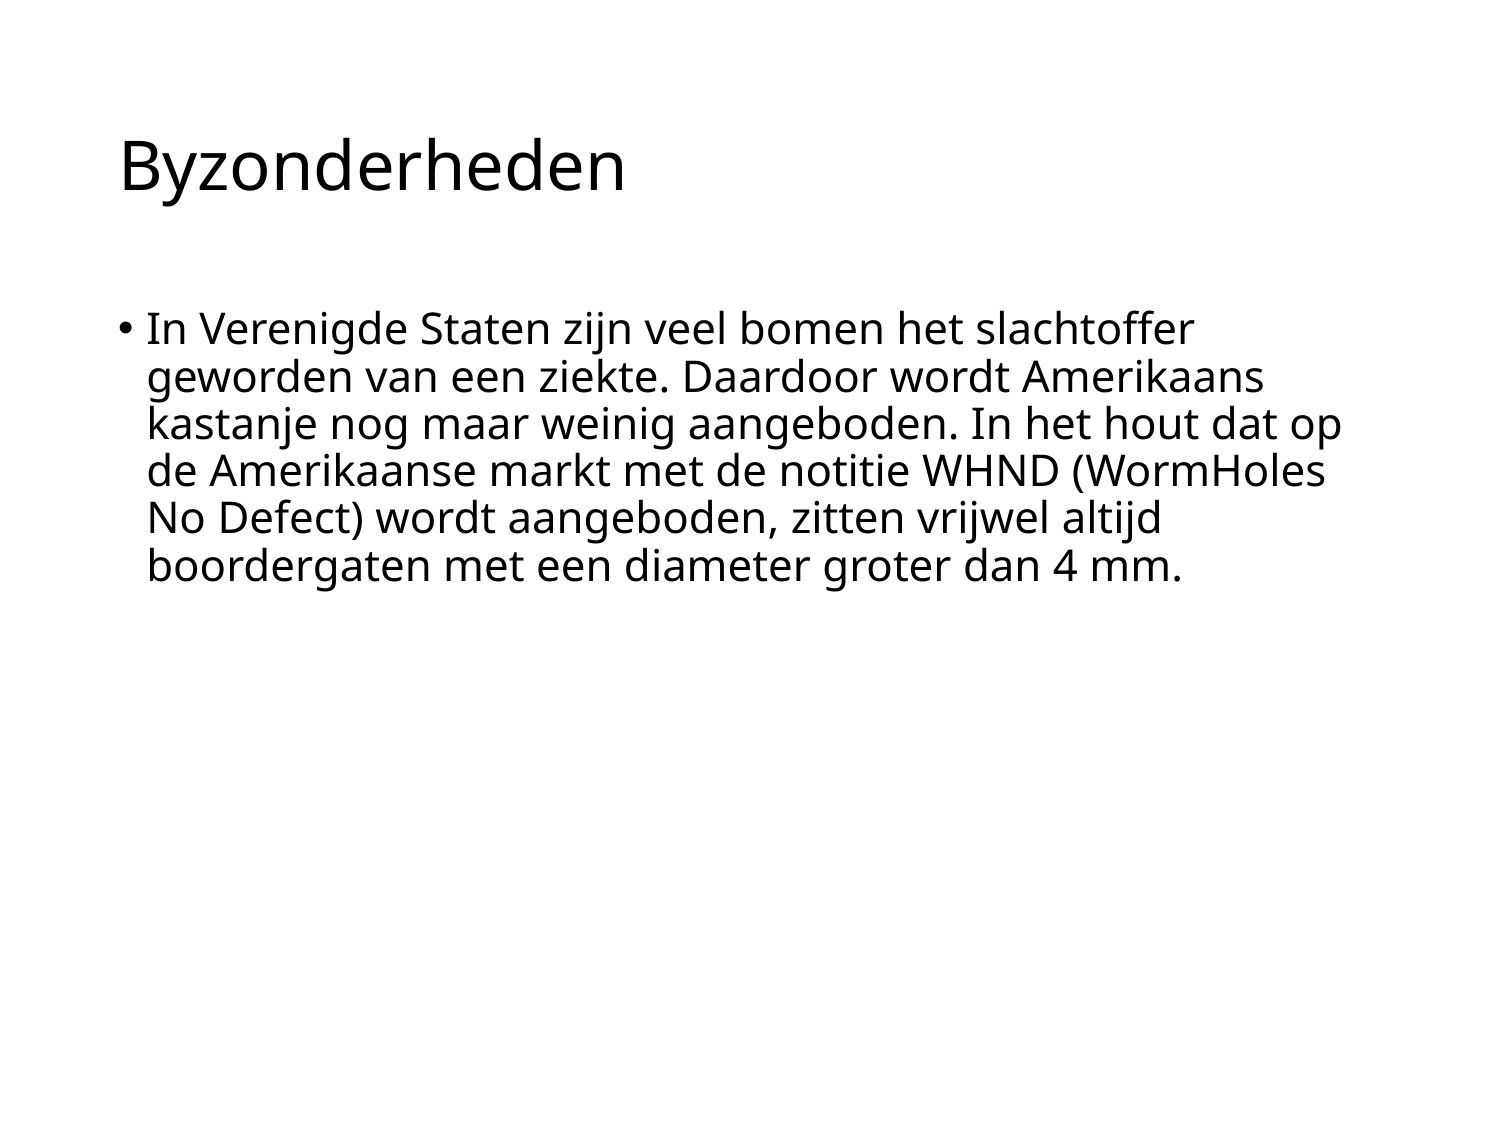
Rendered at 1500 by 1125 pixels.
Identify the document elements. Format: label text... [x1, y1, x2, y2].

title Byzonderheden [103, 59, 1397, 278]
list In Verenigde Staten zijn veel bomen het slachtoffer geworden van een ziekte. Daardoor wordt Amerikaans kastanje nog maar weinig aangeboden. In het hout dat op de Amerikaanse markt met de notitie WHND (WormHoles No Defect) wordt aangeboden, zitten vrijwel altijd boordergaten met een diameter groter dan 4 mm. [103, 299, 1397, 1014]
